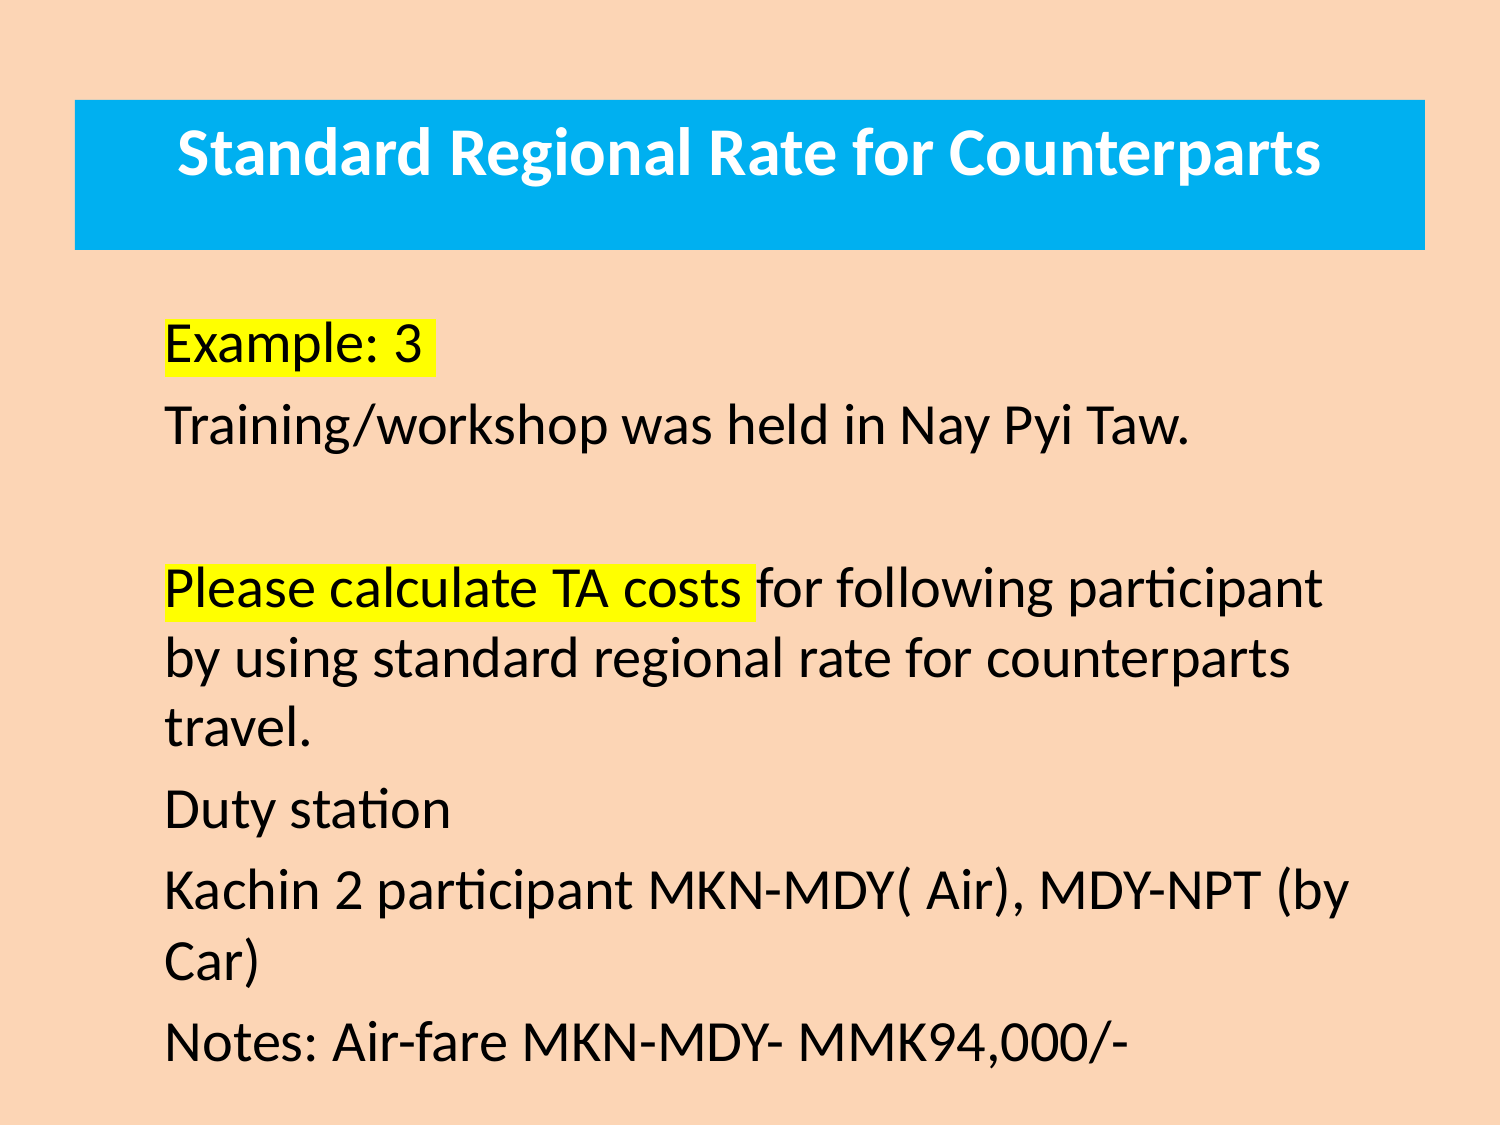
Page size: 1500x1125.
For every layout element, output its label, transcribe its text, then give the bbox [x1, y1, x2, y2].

text_box Standard Regional Rate for Counterparts [74, 99, 1425, 250]
text_box Example: 3 Training/workshop was held in Nay Pyi Taw. Please calculate TA costs for following participant by using standard regional rate for counterparts travel. Duty station Kachin 2 participant MKN-MDY( Air), MDY-NPT (by Car) Notes: Air-fare MKN-MDY- MMK94,000/- [74, 296, 1394, 1088]
